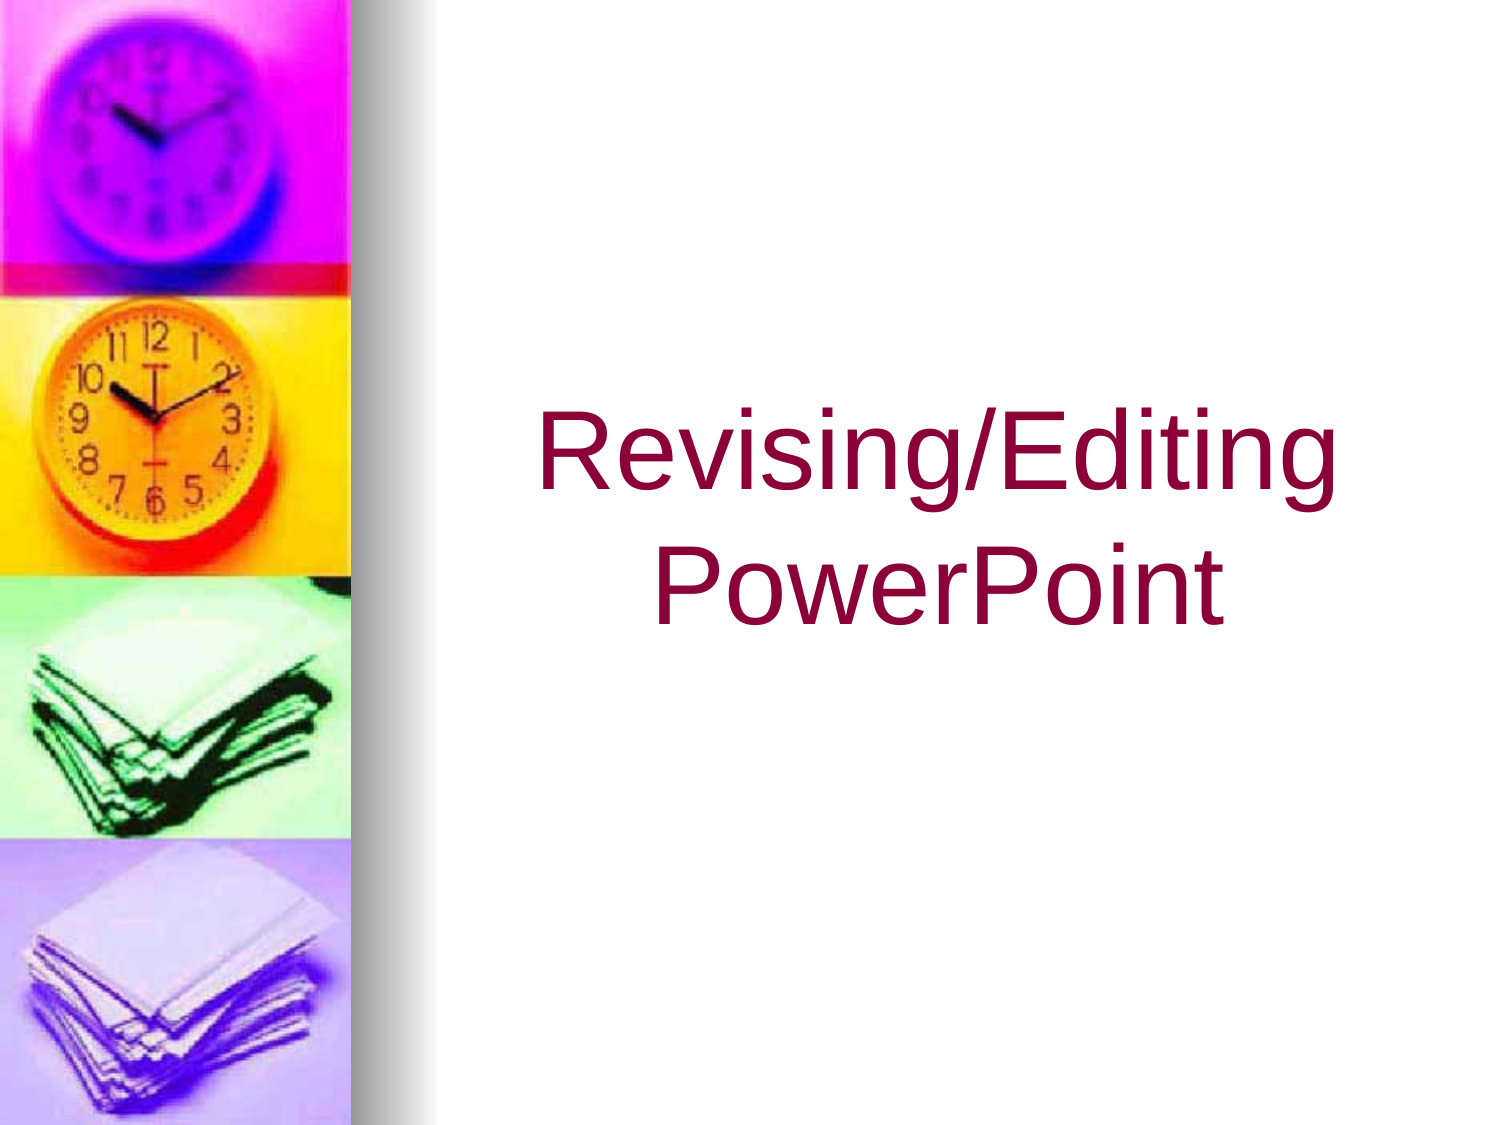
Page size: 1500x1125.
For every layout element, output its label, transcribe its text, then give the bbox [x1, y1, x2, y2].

picture [0, 0, 351, 1125]
title Revising/Editing PowerPoint [499, 174, 1376, 851]
